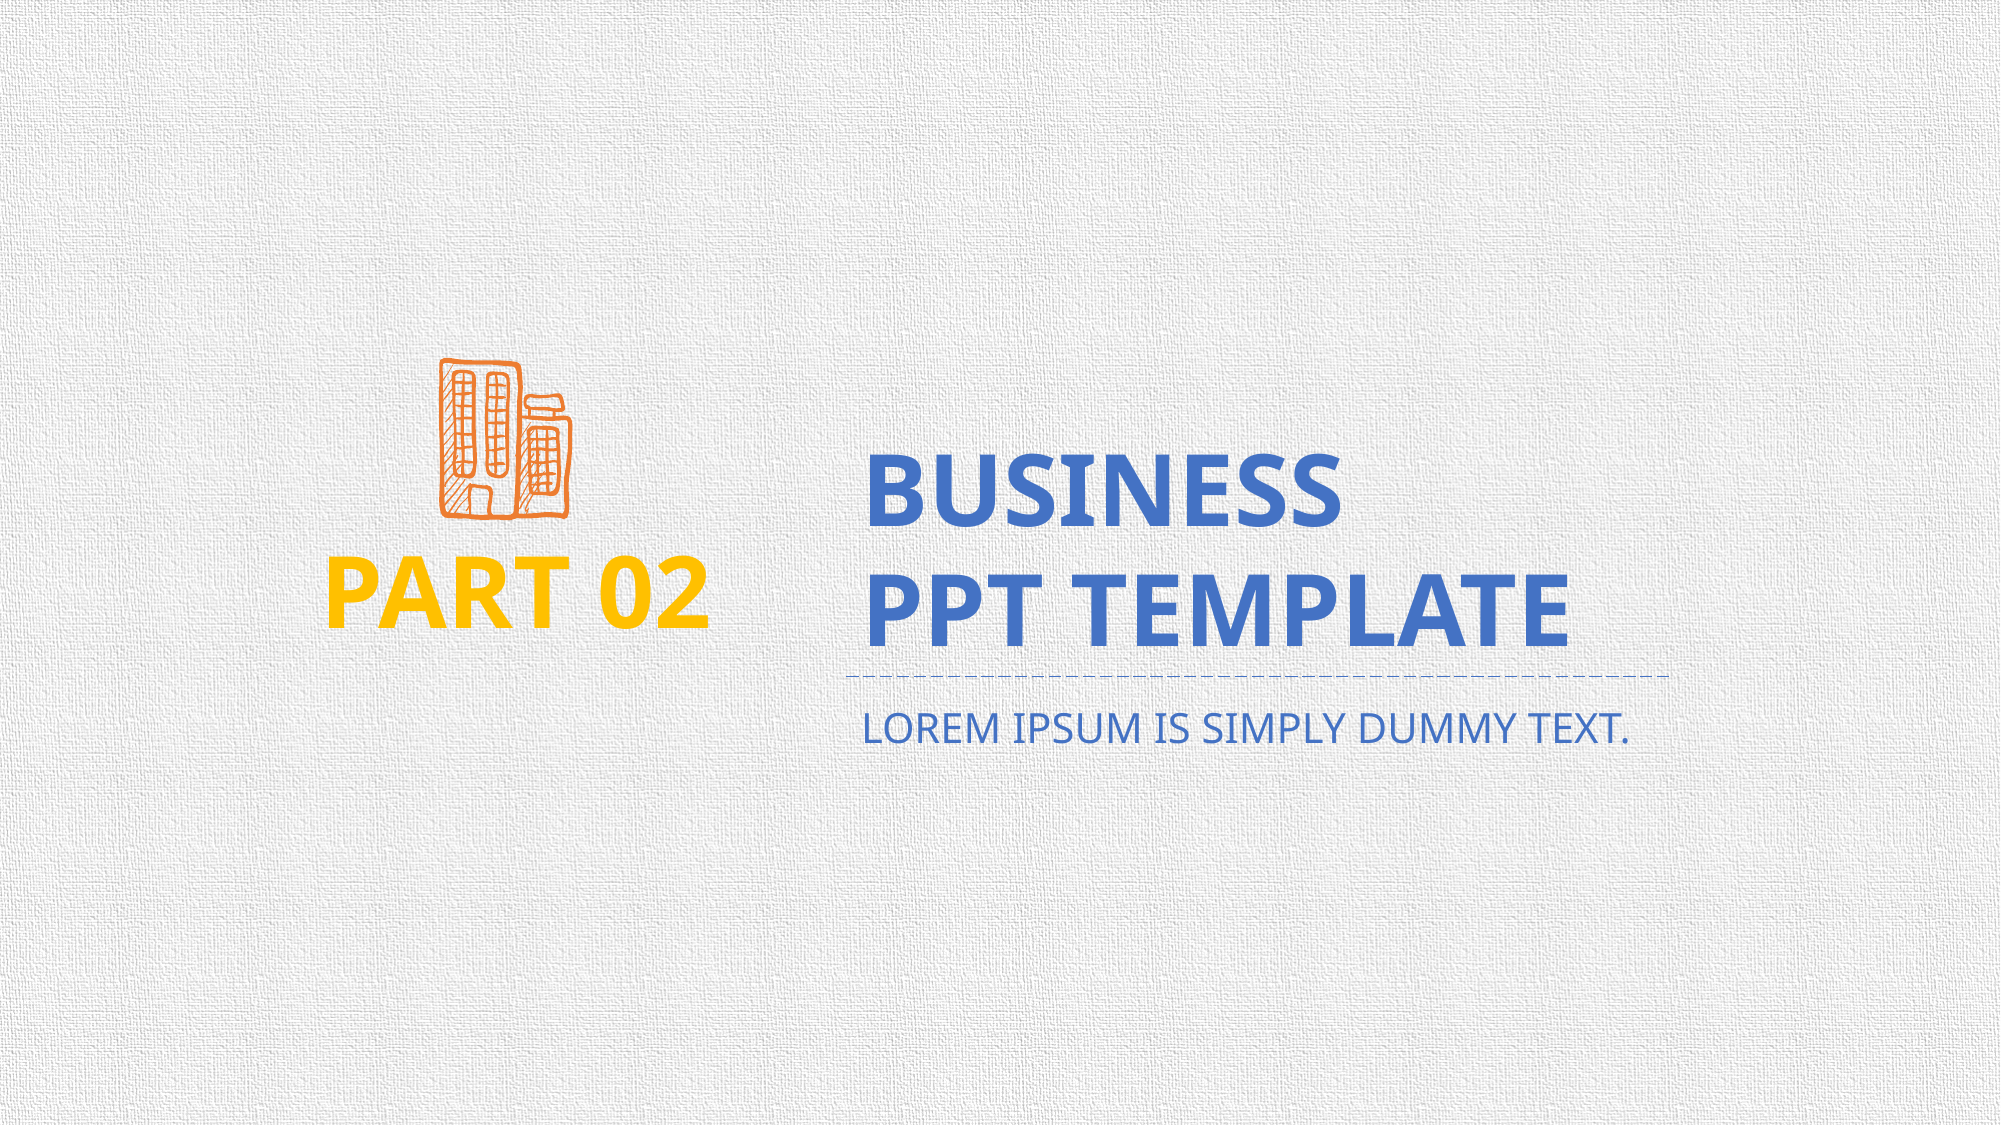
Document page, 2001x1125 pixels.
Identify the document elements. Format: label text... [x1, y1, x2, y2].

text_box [438, 355, 573, 522]
picture [0, 0, 2001, 1125]
text_box PART 02 [282, 521, 750, 657]
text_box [846, 419, 1717, 756]
